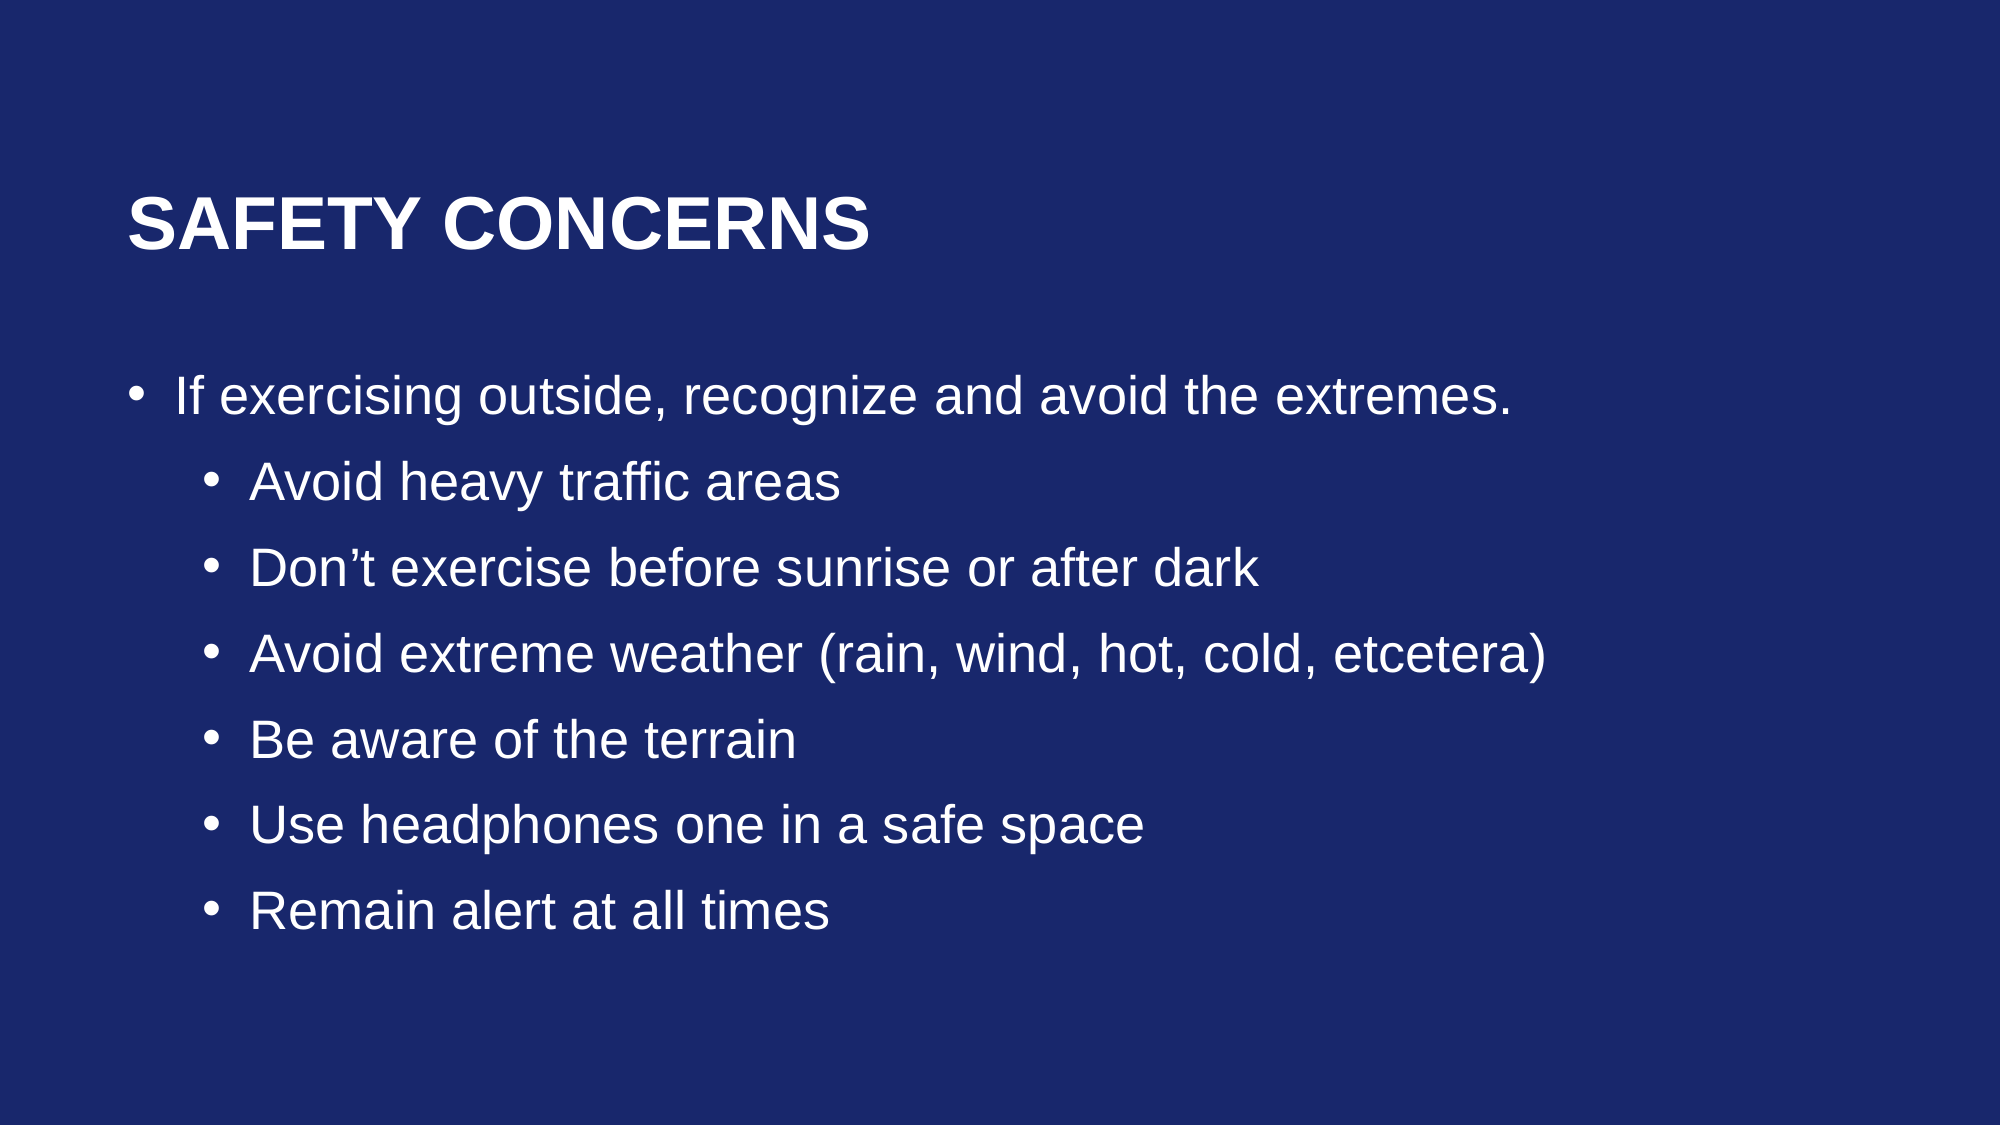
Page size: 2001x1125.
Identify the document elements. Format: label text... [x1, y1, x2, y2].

list If exercising outside, recognize and avoid the extremes. Avoid heavy traffic areas Don’t exercise before sunrise or after dark Avoid extreme weather (rain, wind, hot, cold, etcetera) Be aware of the terrain Use headphones one in a safe space Remain alert at all times [112, 351, 1775, 950]
title Safety Concerns [112, 99, 1775, 339]
